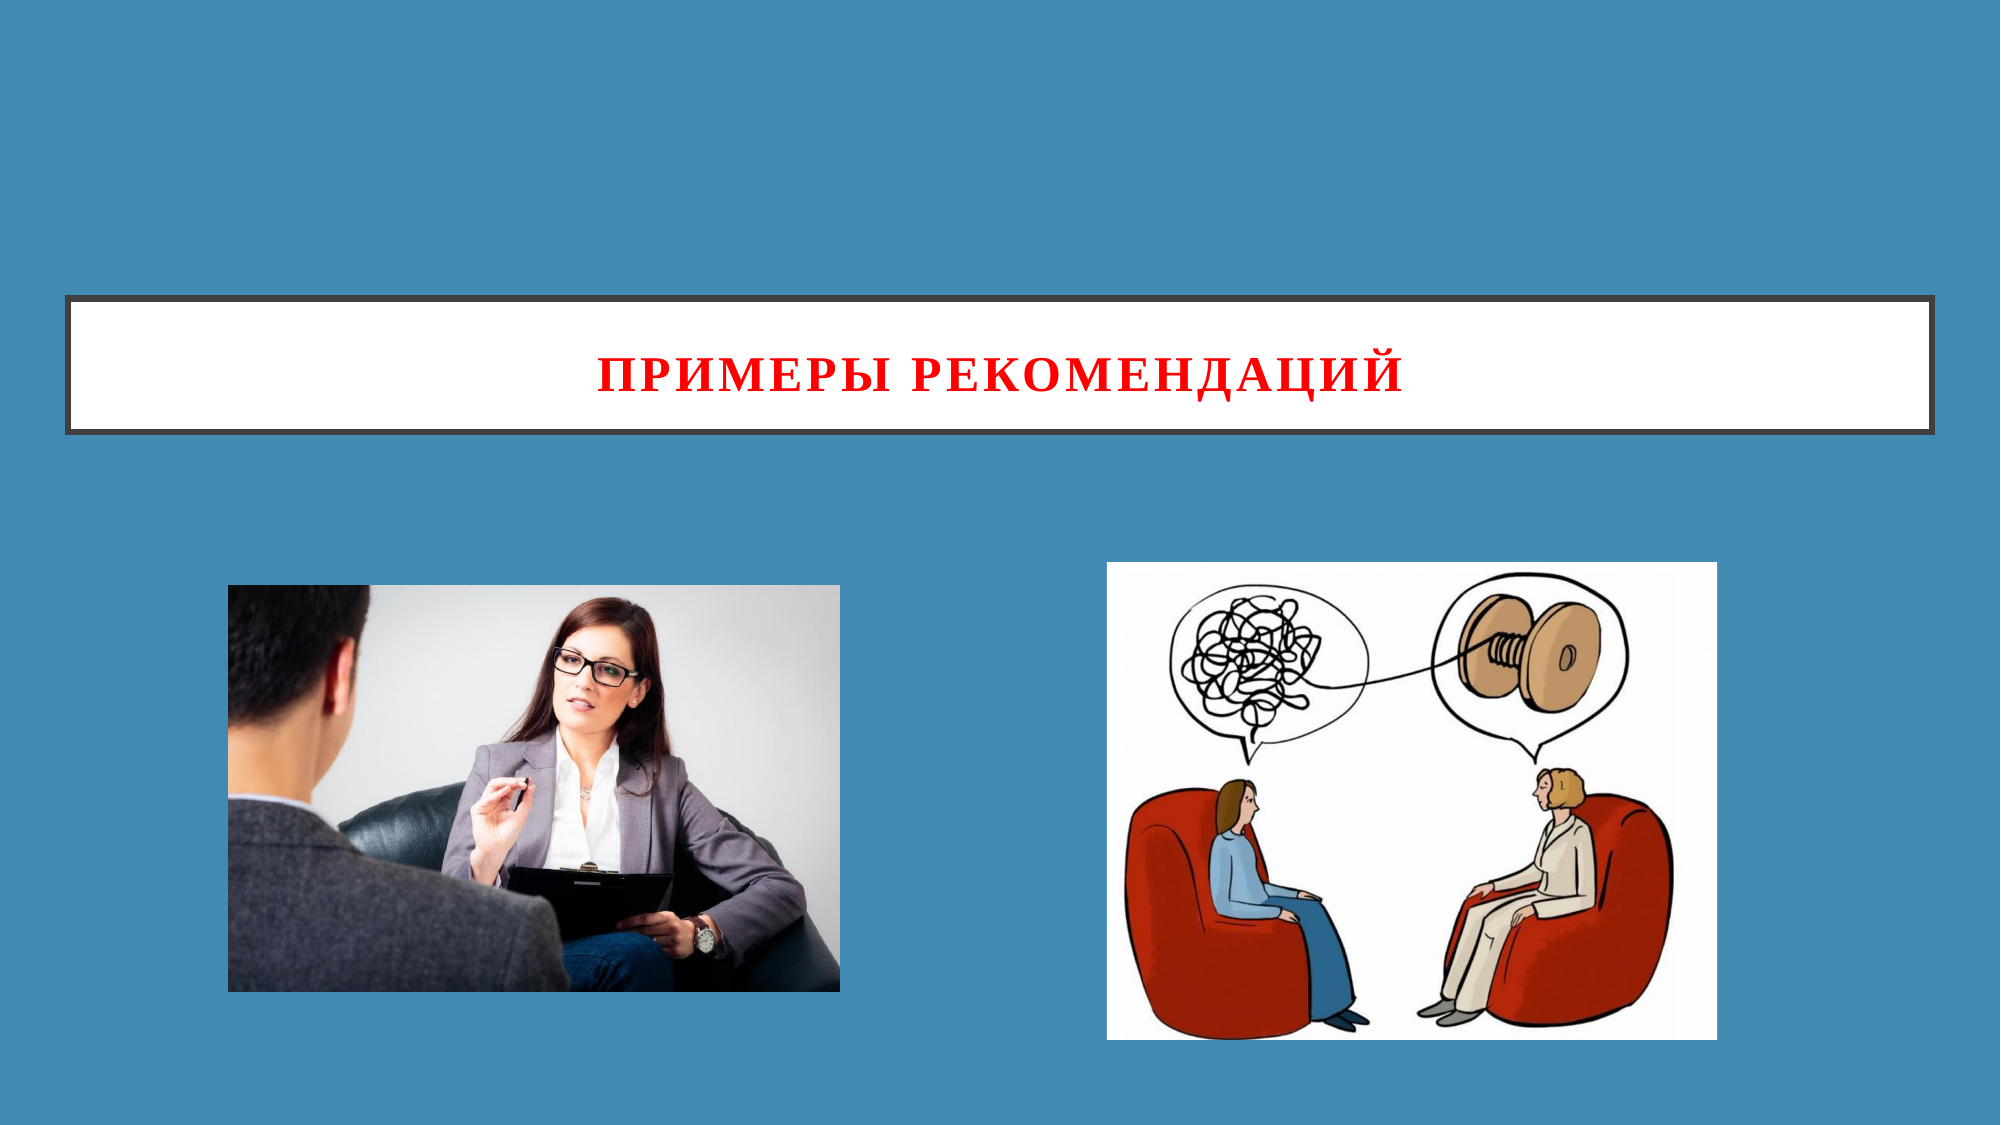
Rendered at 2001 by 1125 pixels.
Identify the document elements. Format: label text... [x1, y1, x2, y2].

picture [228, 585, 840, 992]
picture [1106, 562, 1718, 1040]
text_box Примеры рекомендаций [68, 298, 1932, 432]
